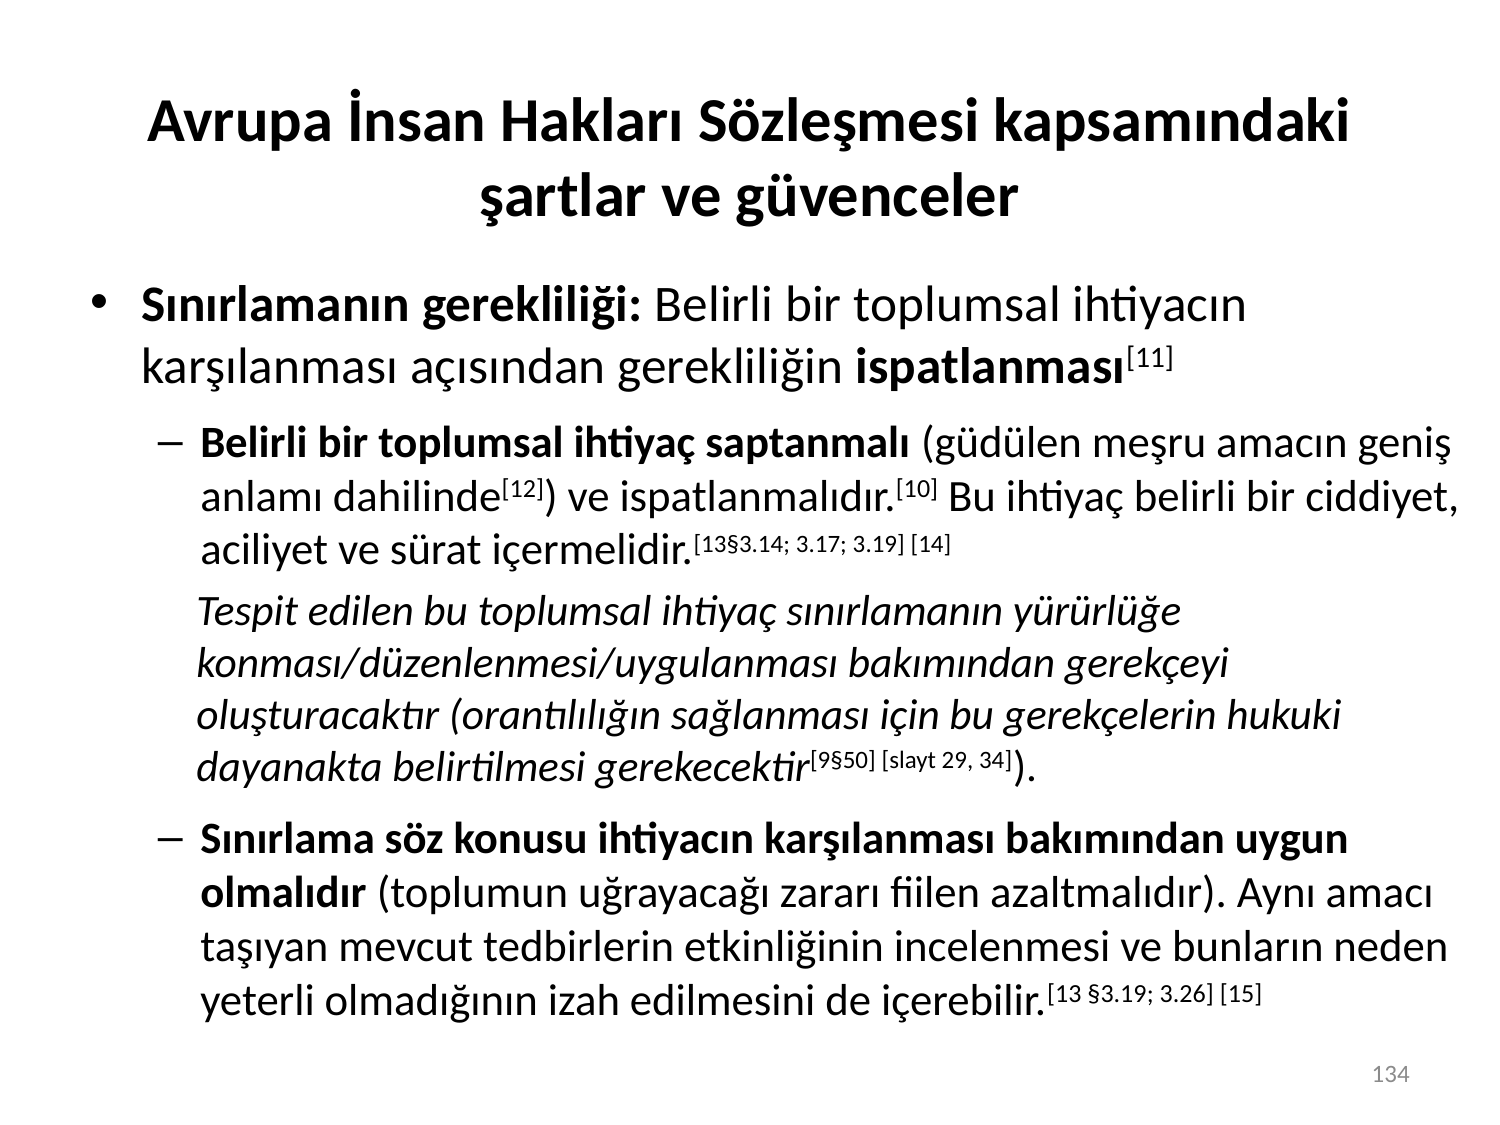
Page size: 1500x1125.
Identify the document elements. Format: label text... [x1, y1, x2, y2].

list Sınırlamanın gerekliliği: Belirli bir toplumsal ihtiyacın karşılanması açısından gerekliliğin ispatlanması[11] Belirli bir toplumsal ihtiyaç saptanmalı (güdülen meşru amacın geniş anlamı dahilinde[12]) ve ispatlanmalıdır.[10] Bu ihtiyaç belirli bir ciddiyet, aciliyet ve sürat içermelidir.[13§3.14; 3.17; 3.19] [14] Tespit edilen bu toplumsal ihtiyaç sınırlamanın yürürlüğe konması/düzenlenmesi/uygulanması bakımından gerekçeyi oluşturacaktır (orantılılığın sağlanması için bu gerekçelerin hukuki dayanakta belirtilmesi gerekecektir[9§50] [slayt 29, 34]). Sınırlama söz konusu ihtiyacın karşılanması bakımından uygun olmalıdır (toplumun uğrayacağı zararı fiilen azaltmalıdır). Aynı amacı taşıyan mevcut tedbirlerin etkinliğinin incelenmesi ve bunların neden yeterli olmadığının izah edilmesini de içerebilir.[13 §3.19; 3.26] [15] [74, 262, 1484, 1072]
slide_number 134 [1074, 1042, 1425, 1103]
title Avrupa İnsan Hakları Sözleşmesi kapsamındaki şartlar ve güvenceler [74, 44, 1426, 263]
